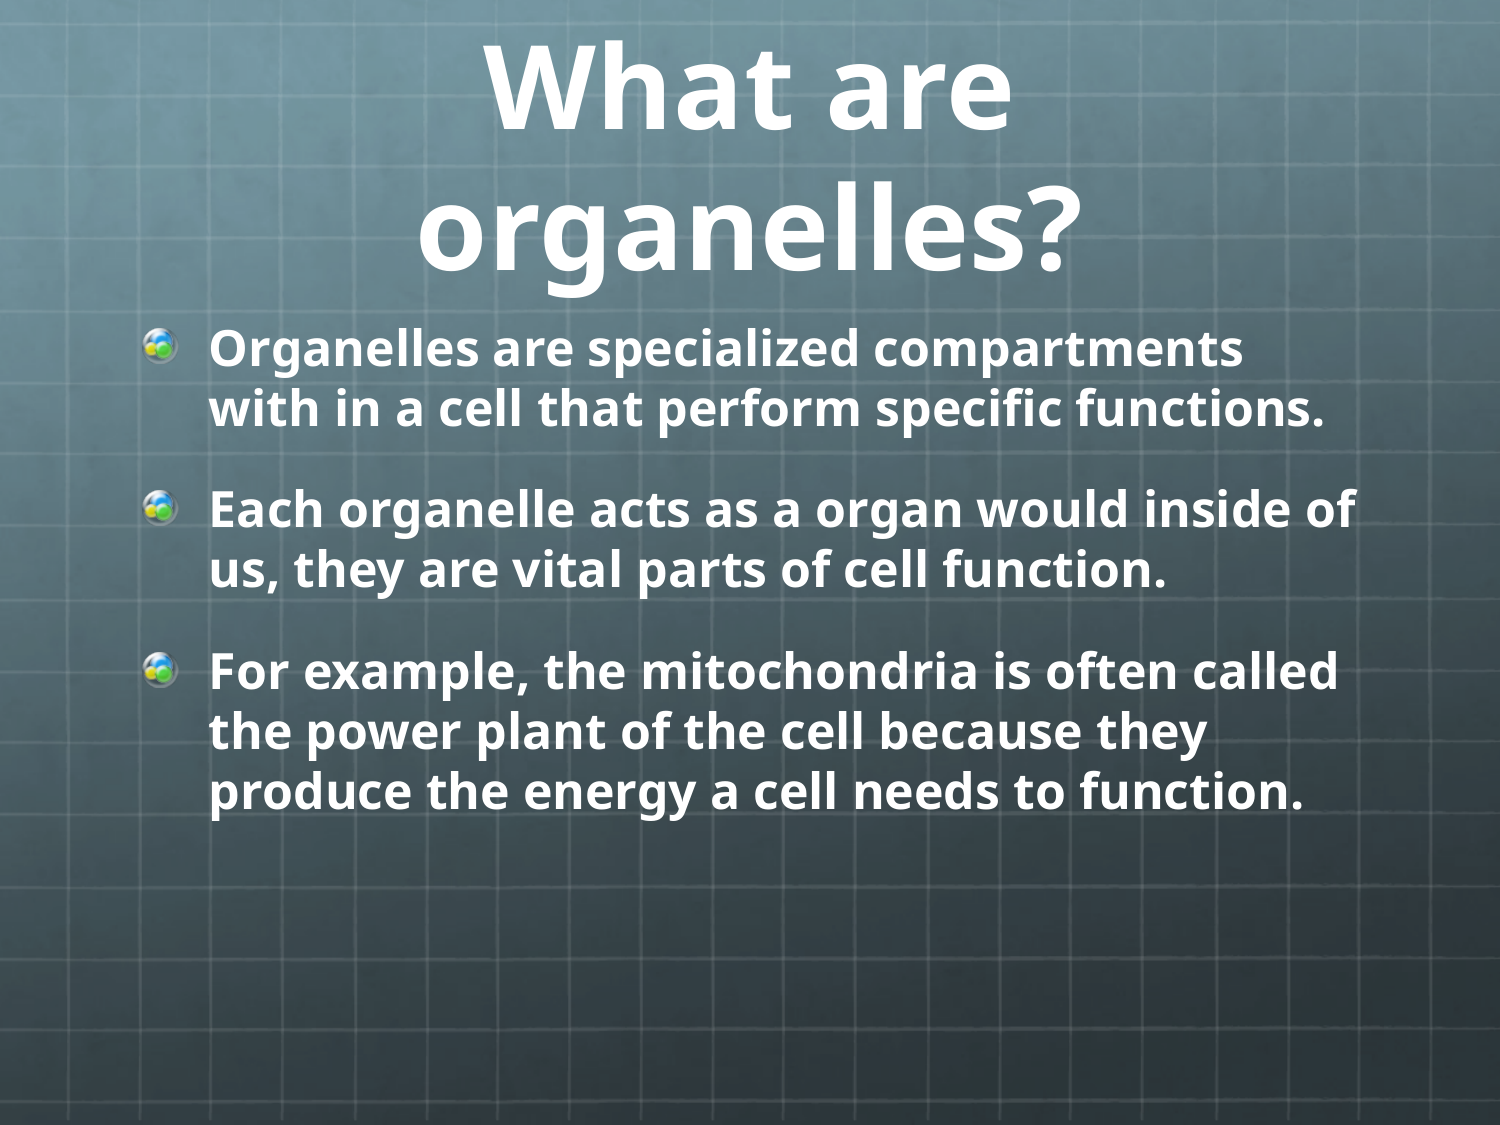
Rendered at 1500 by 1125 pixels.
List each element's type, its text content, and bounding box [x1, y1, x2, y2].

title What are organelles? [127, 17, 1372, 289]
list Organelles are specialized compartments with in a cell that perform specific functions. Each organelle acts as a organ would inside of us, they are vital parts of cell function. For example, the mitochondria is often called the power plant of the cell because they produce the energy a cell needs to function. [127, 308, 1372, 958]
picture [0, 0, 1500, 1125]
